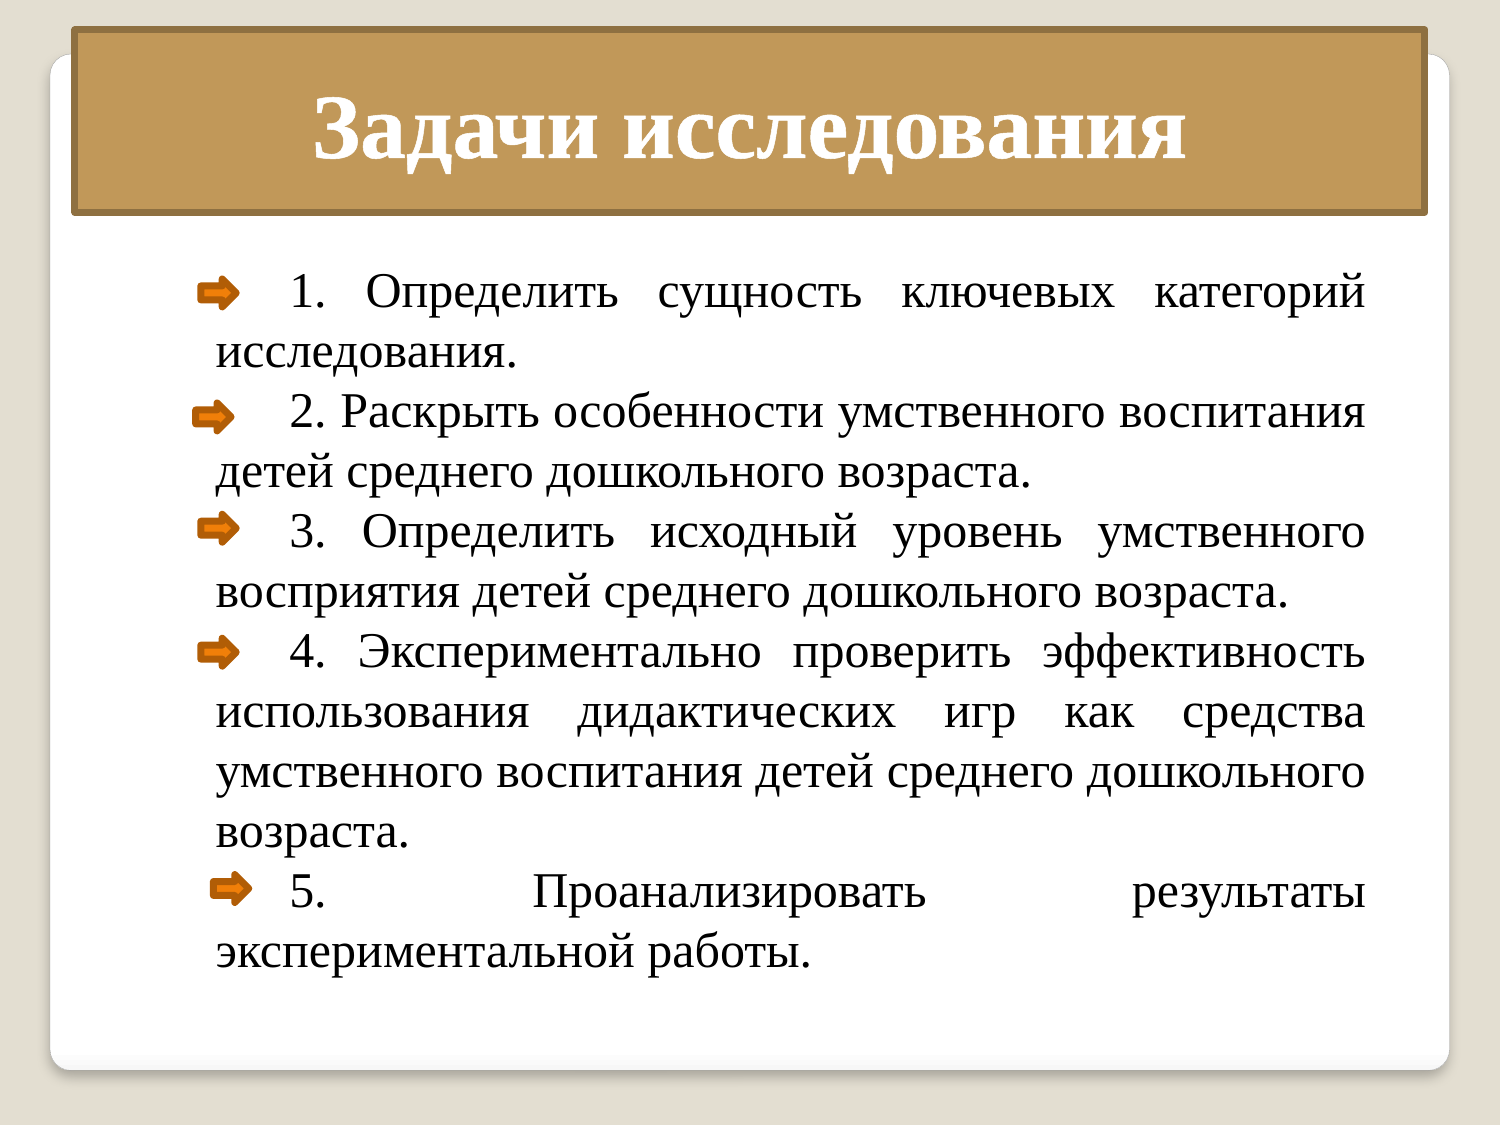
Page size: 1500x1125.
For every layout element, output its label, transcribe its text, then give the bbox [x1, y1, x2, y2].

text_box 1. Определить сущность ключевых категорий исследования. 2. Раскрыть особенности умственного воспитания детей среднего дошкольного возраста. 3. Определить исходный уровень умственного восприятия детей среднего дошкольного возраста. 4. Экспериментально проверить эффективность использования дидактических игр как средства умственного воспитания детей среднего дошкольного возраста. 5. Проанализировать результаты экспериментальной работы. [200, 250, 1381, 986]
text_box Задачи исследования [71, 26, 1428, 216]
text_box [197, 634, 240, 670]
text_box [192, 406, 200, 428]
text_box [209, 871, 253, 906]
